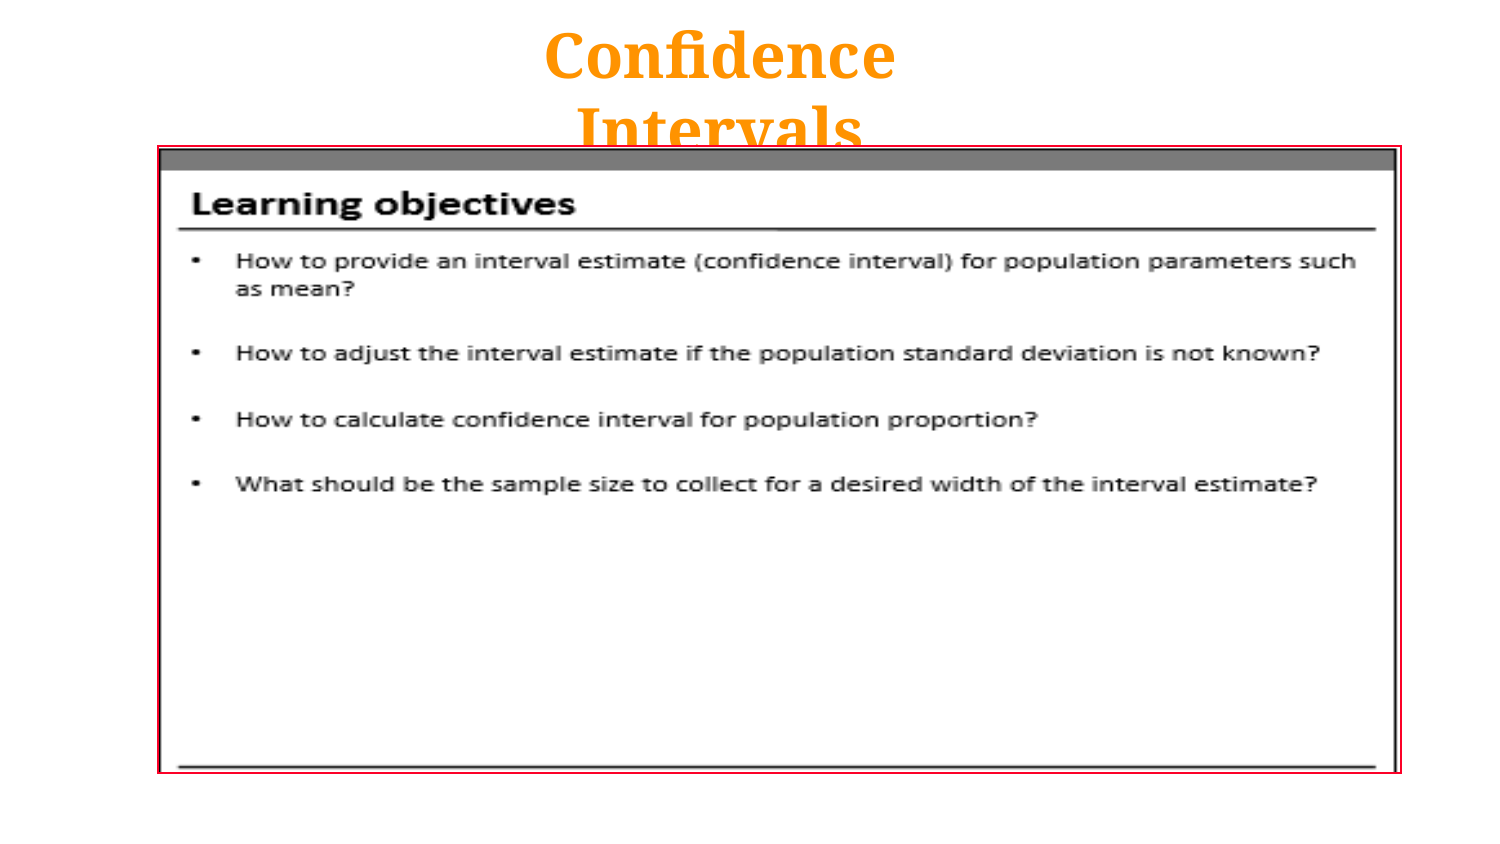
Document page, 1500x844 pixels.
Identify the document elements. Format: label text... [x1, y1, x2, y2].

text_box Confidence Intervals [419, 8, 1022, 145]
picture [159, 147, 1400, 772]
